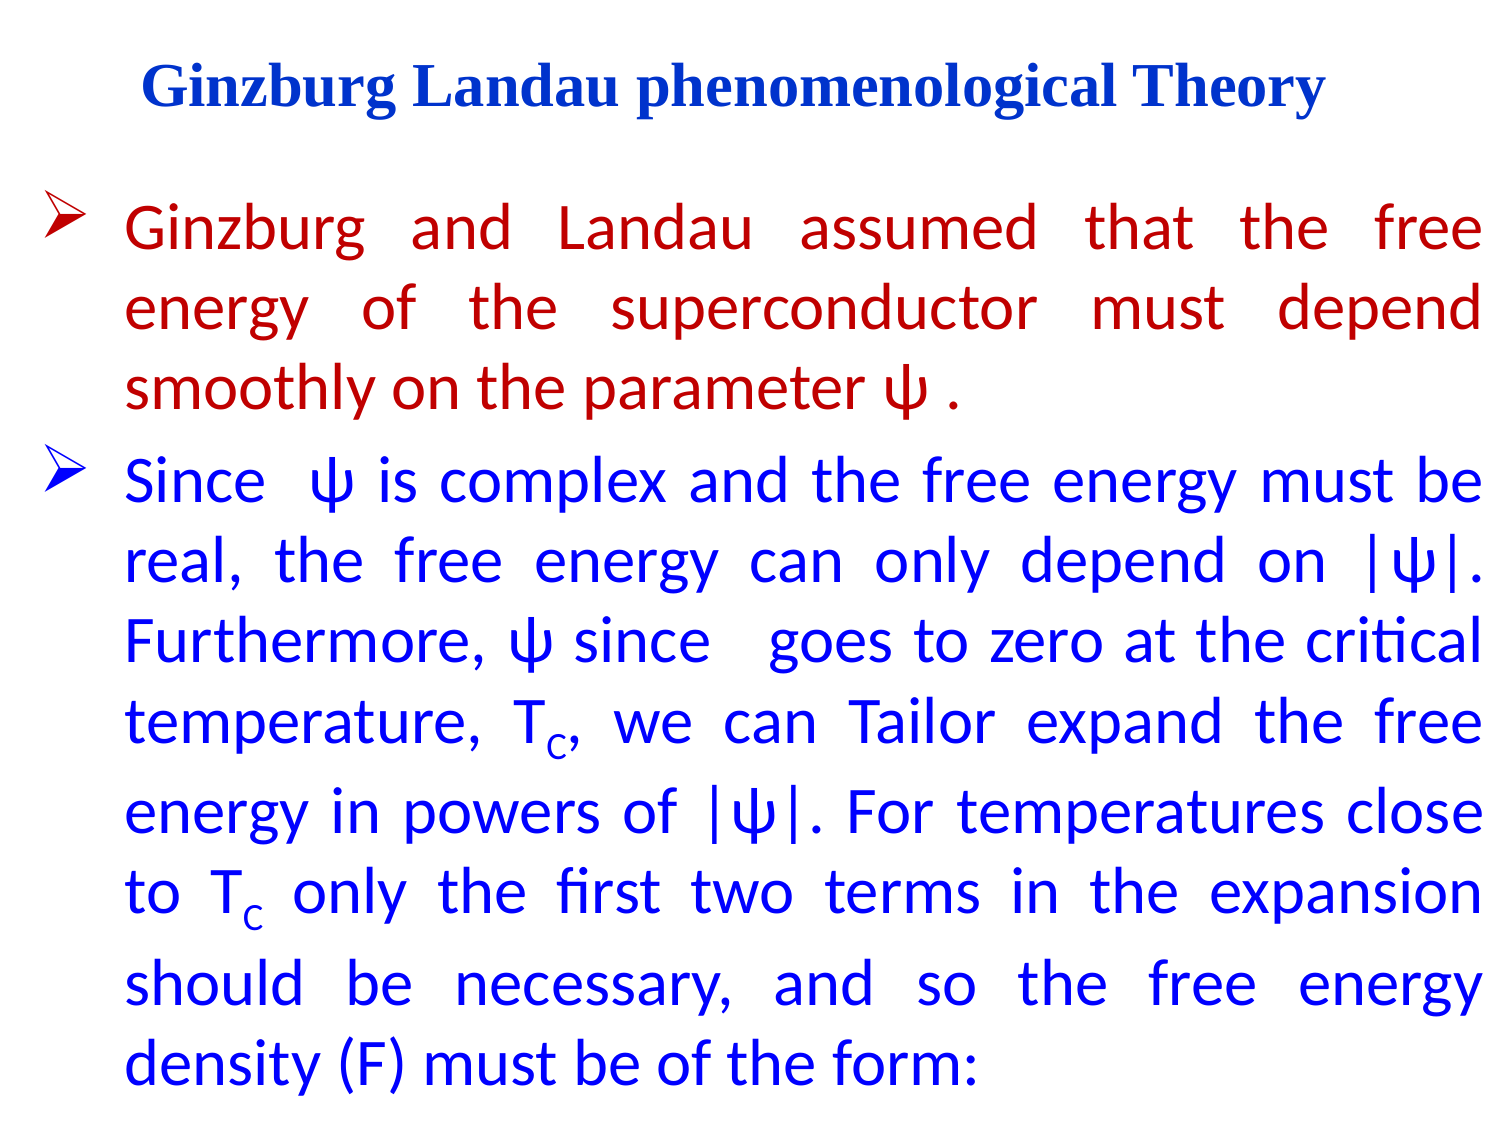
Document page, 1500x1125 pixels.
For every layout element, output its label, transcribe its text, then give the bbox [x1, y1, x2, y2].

title Ginzburg Landau phenomenological Theory [125, 0, 1400, 163]
subtitle Ginzburg and Landau assumed that the free energy of the superconductor must depend smoothly on the parameter ψ . Since ψ is complex and the free energy must be real, the free energy can only depend on |ψ|. Furthermore, ψ since goes to zero at the critical temperature, TC, we can Tailor expand the free energy in powers of |ψ|. For temperatures close to TC only the first two terms in the expansion should be necessary, and so the free energy density (F) must be of the form: [24, 174, 1500, 1125]
